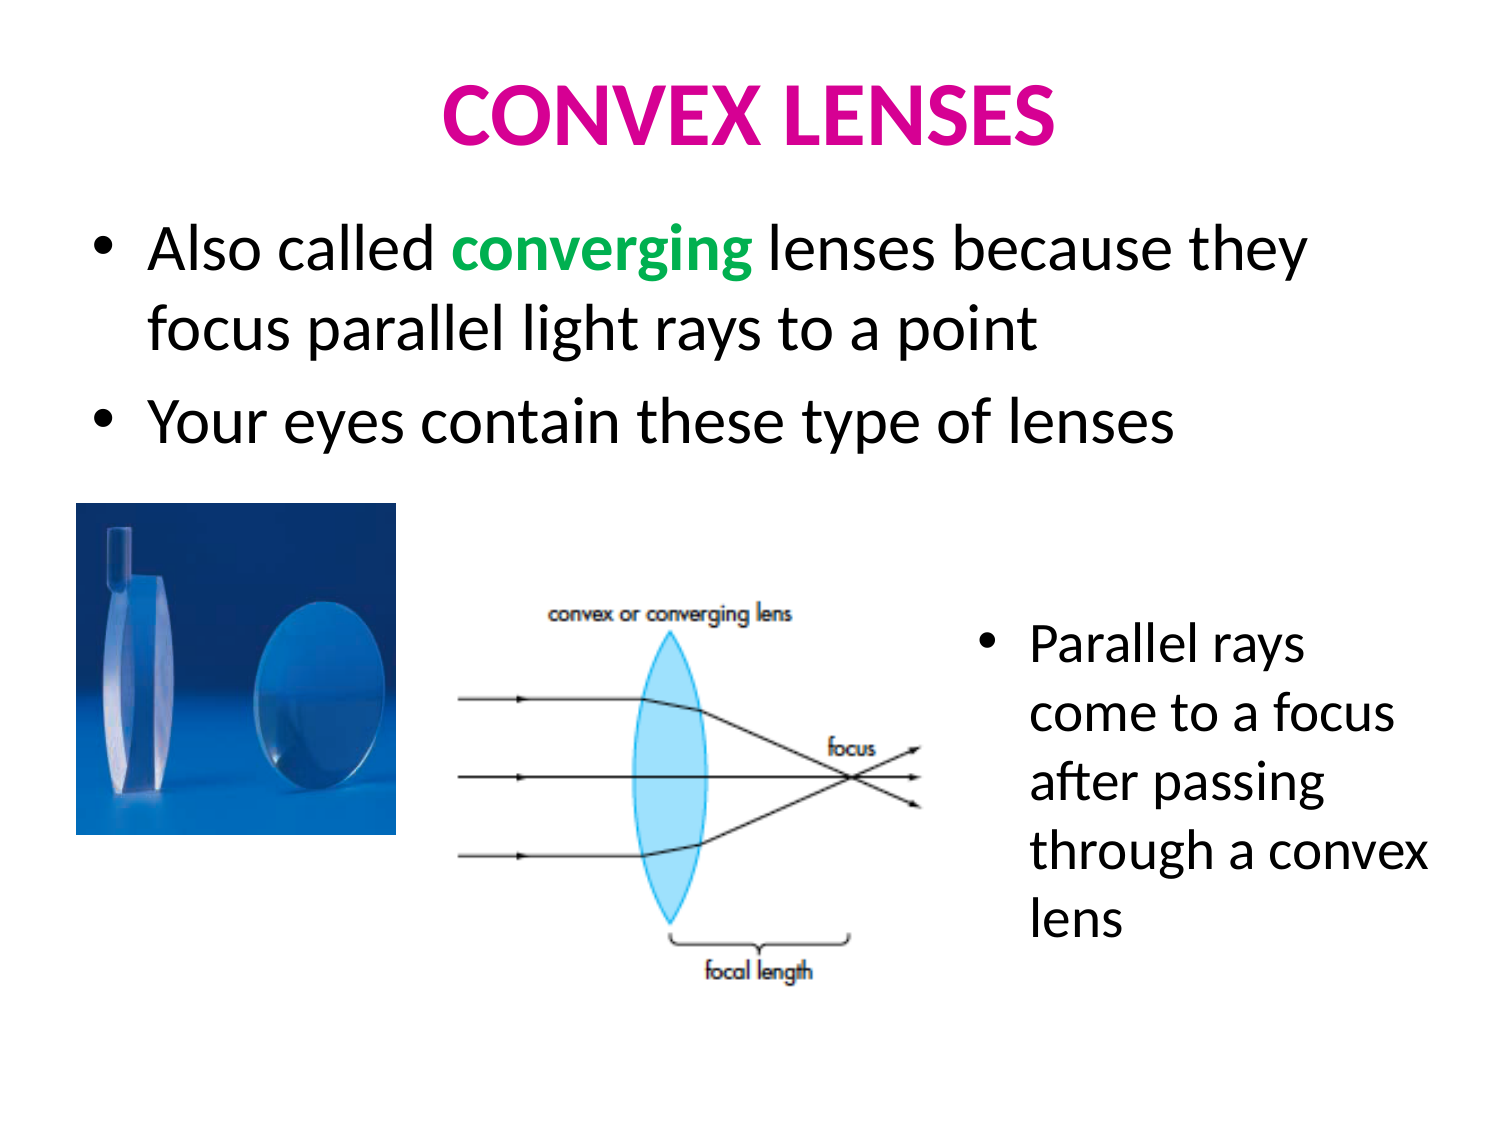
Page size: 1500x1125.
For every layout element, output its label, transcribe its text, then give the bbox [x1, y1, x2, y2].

title CONVEX LENSES [75, 45, 1425, 173]
list Also called converging lenses because they focus parallel light rays to a point Your eyes contain these type of lenses [76, 196, 1427, 492]
picture [454, 562, 951, 1024]
text_box Parallel rays come to a focus after passing through a convex lens [962, 597, 1453, 965]
picture [76, 503, 396, 835]
